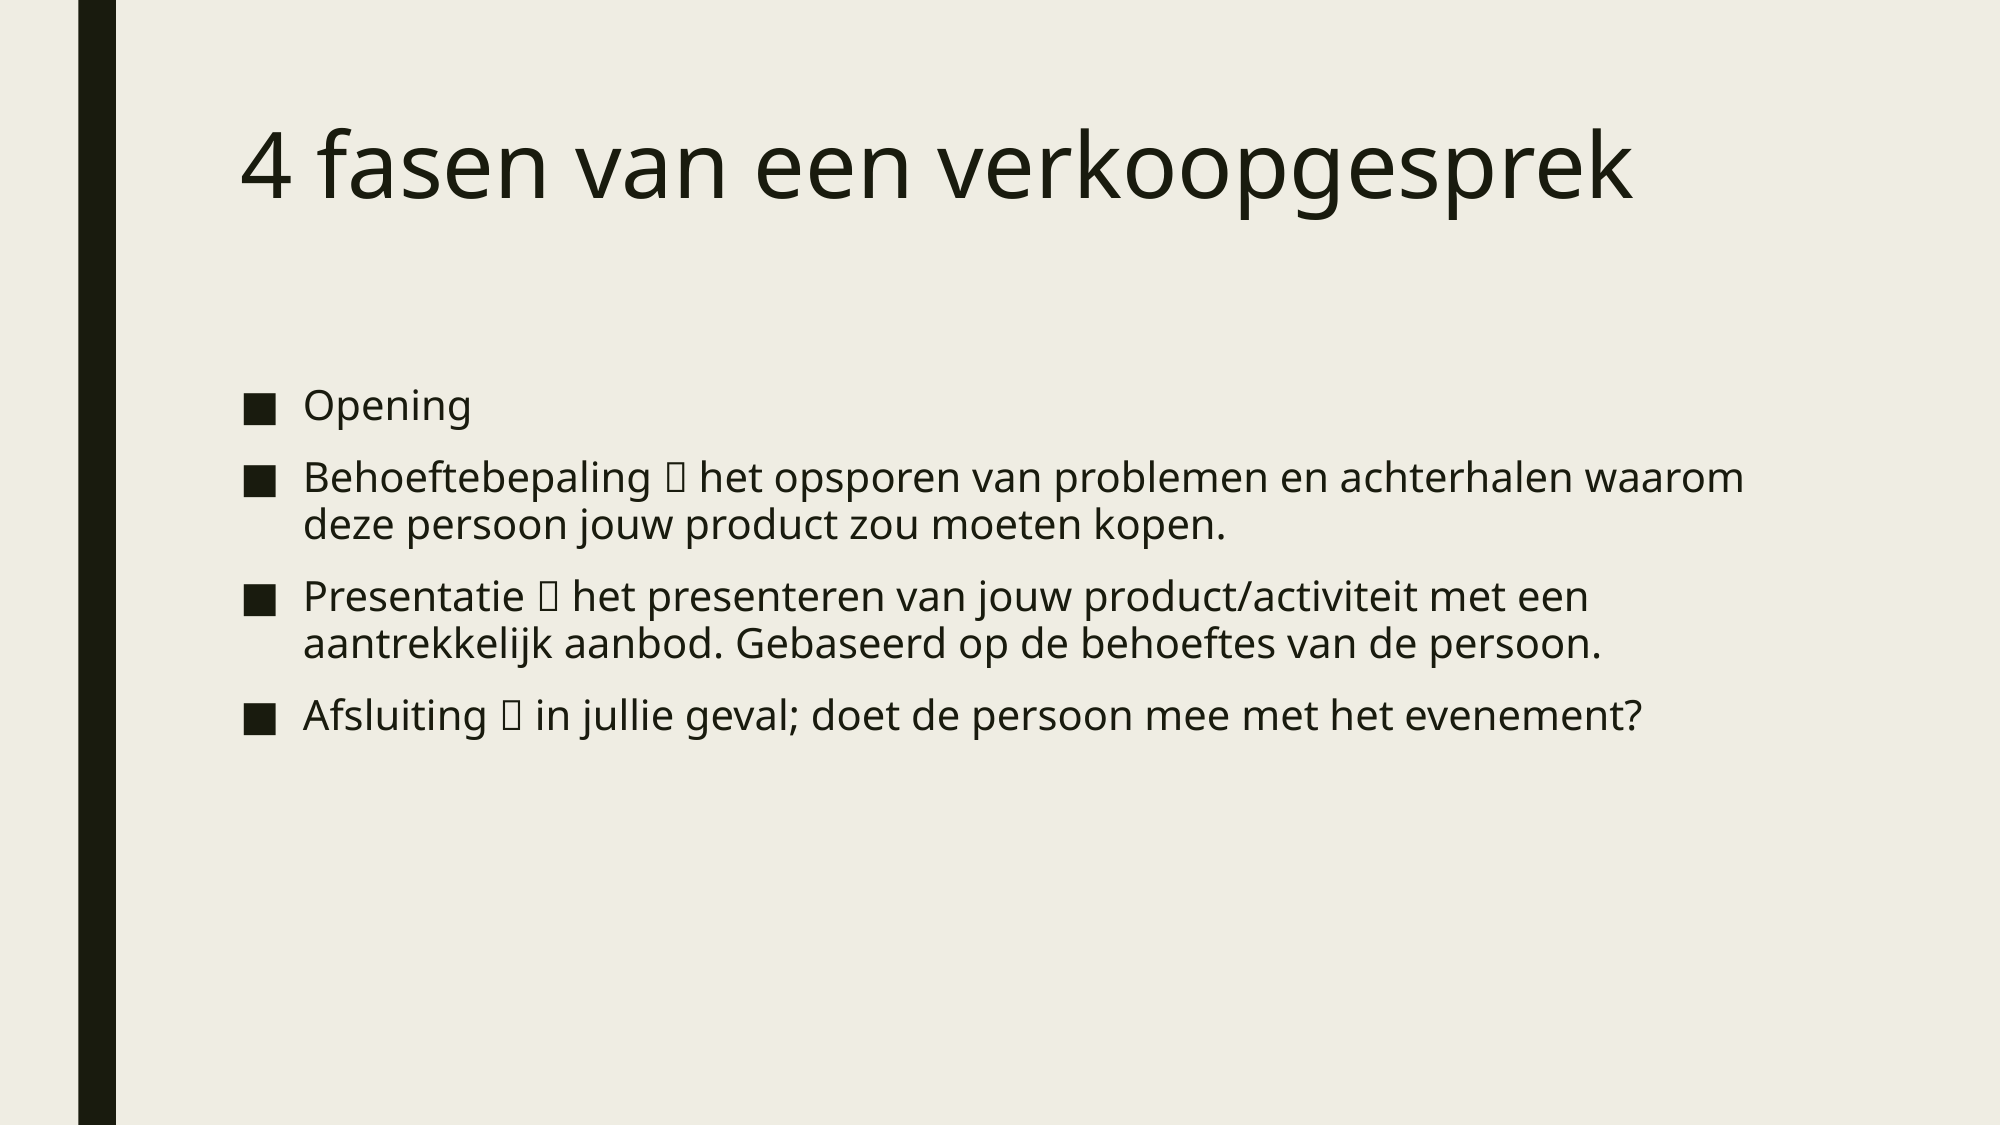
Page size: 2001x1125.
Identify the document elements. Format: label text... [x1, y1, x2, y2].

list Opening Behoeftebepaling  het opsporen van problemen en achterhalen waarom deze persoon jouw product zou moeten kopen. Presentatie  het presenteren van jouw product/activiteit met een aantrekkelijk aanbod. Gebaseerd op de behoeftes van de persoon. Afsluiting  in jullie geval; doet de persoon mee met het evenement? [225, 375, 1800, 963]
title 4 fasen van een verkoopgesprek [225, 112, 1800, 357]
